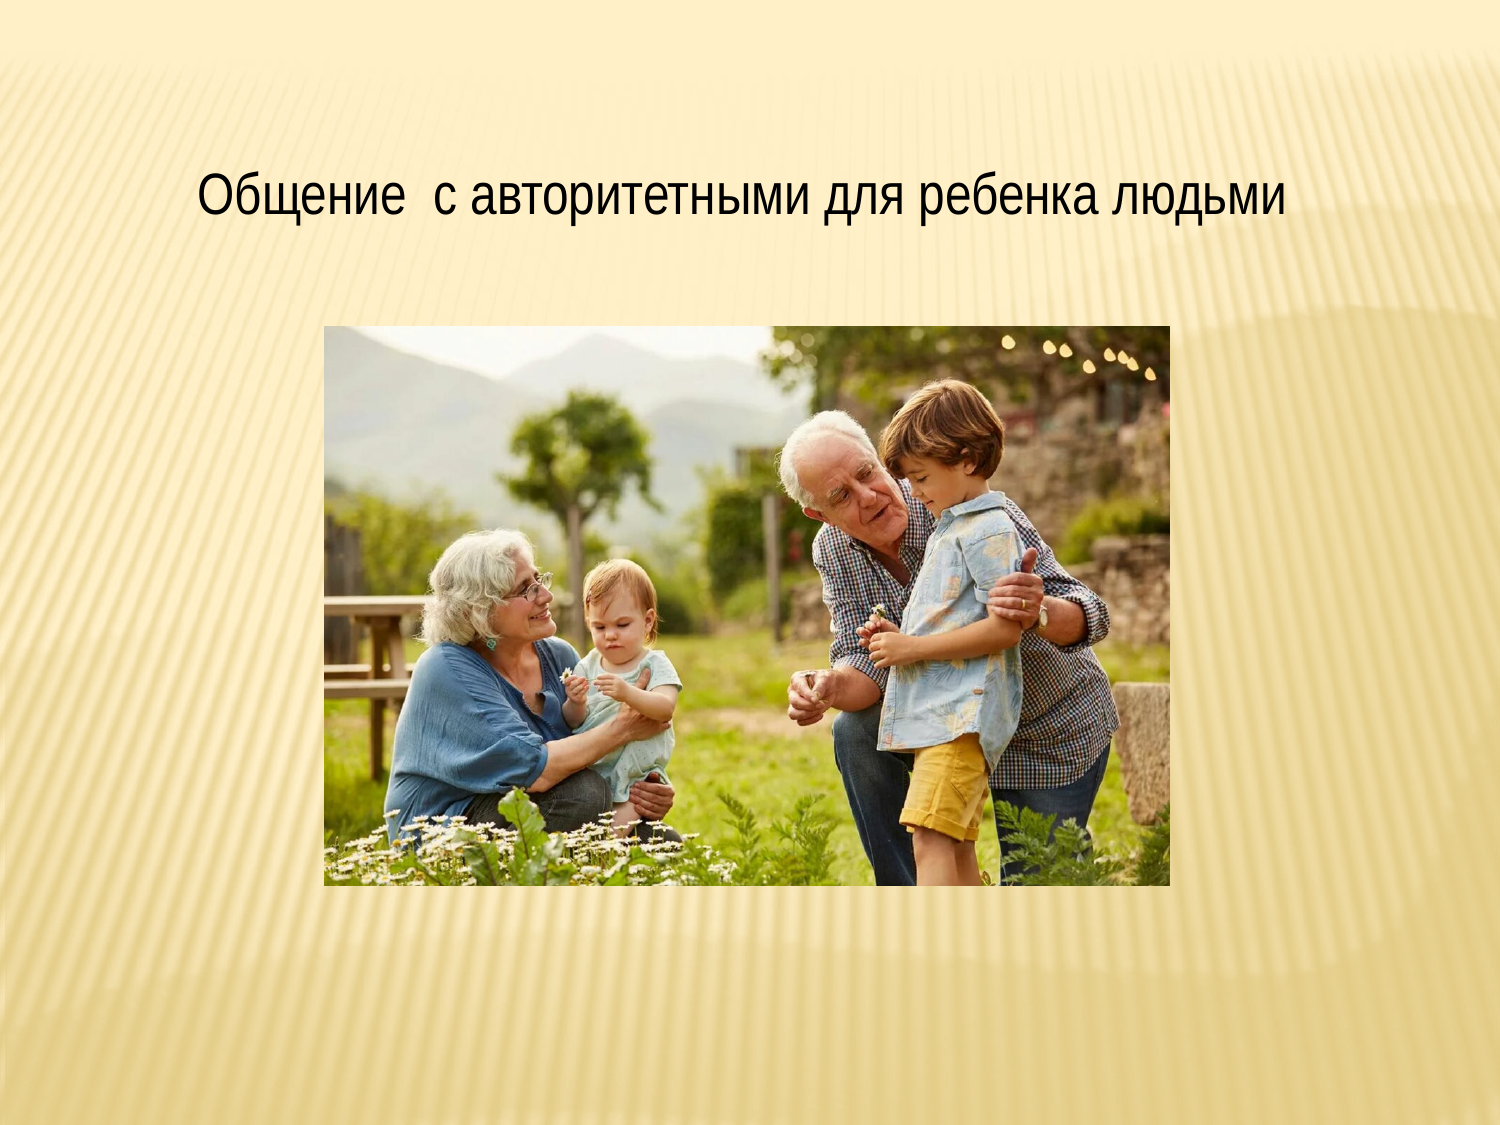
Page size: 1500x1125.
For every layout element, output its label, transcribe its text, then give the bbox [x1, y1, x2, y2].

text_box Общение с авторитетными для ребенка людьми [182, 149, 1341, 234]
picture [324, 325, 1170, 887]
